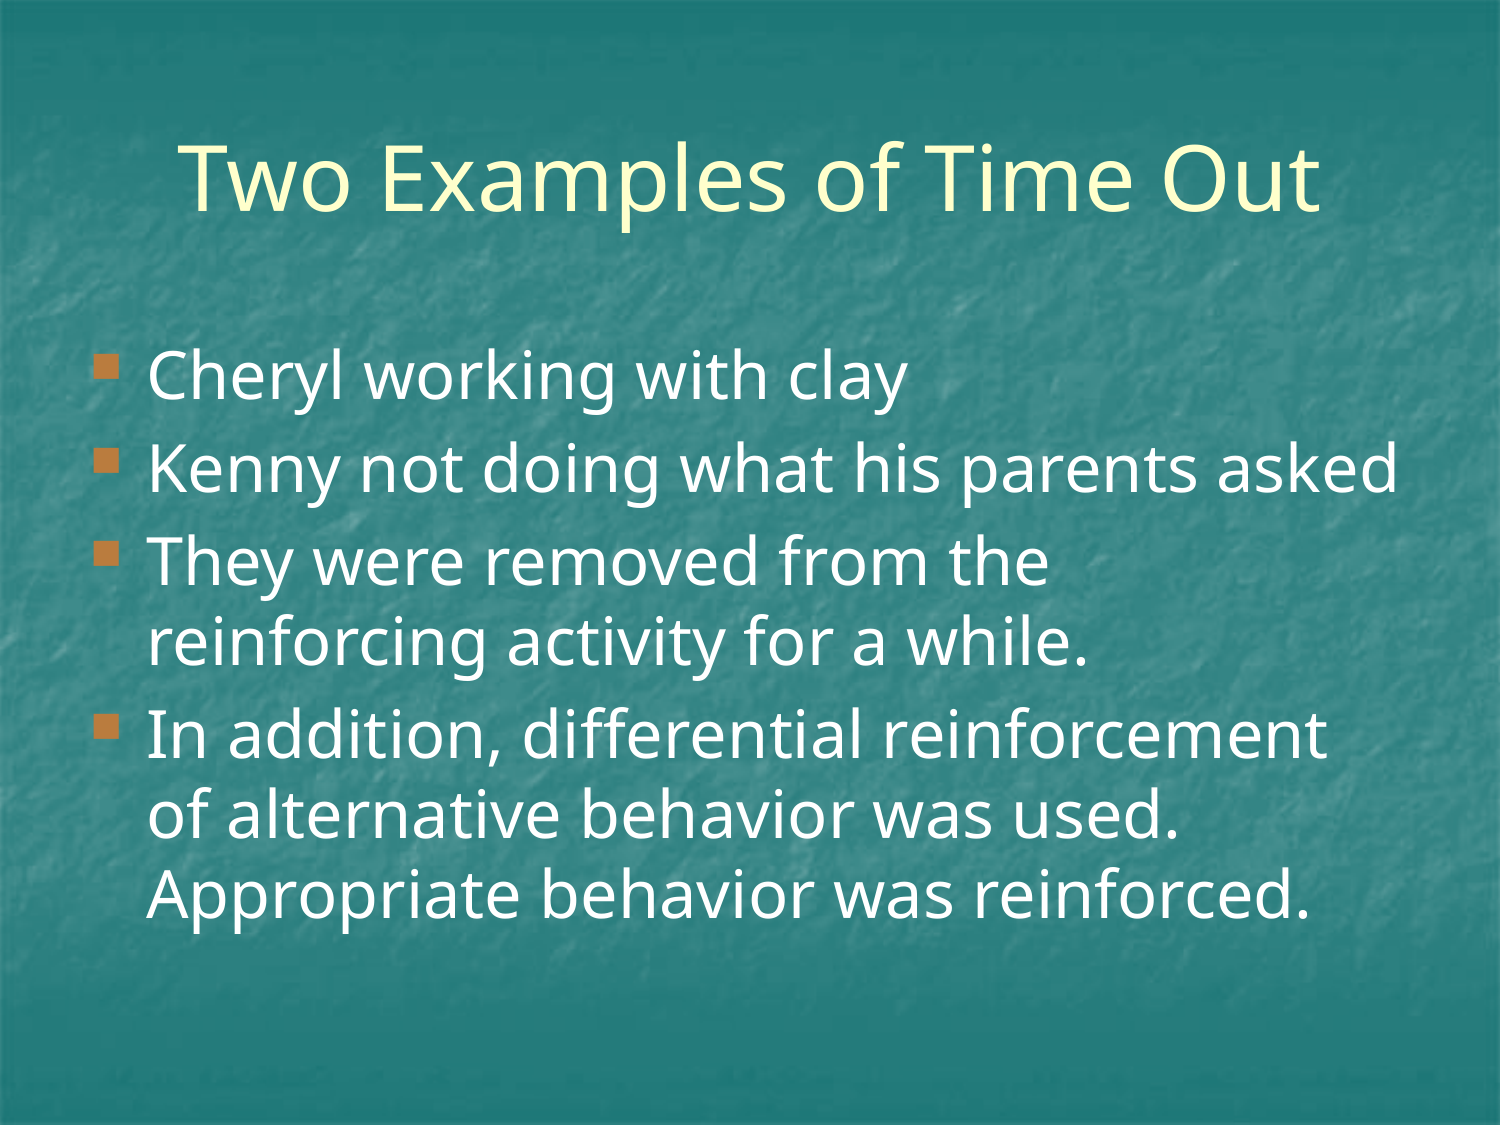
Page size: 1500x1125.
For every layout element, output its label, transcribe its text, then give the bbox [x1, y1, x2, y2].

title Two Examples of Time Out [74, 62, 1426, 288]
list Cheryl working with clay Kenny not doing what his parents asked They were removed from the reinforcing activity for a while. In addition, differential reinforcement of alternative behavior was used. Appropriate behavior was reinforced. [74, 324, 1426, 1001]
